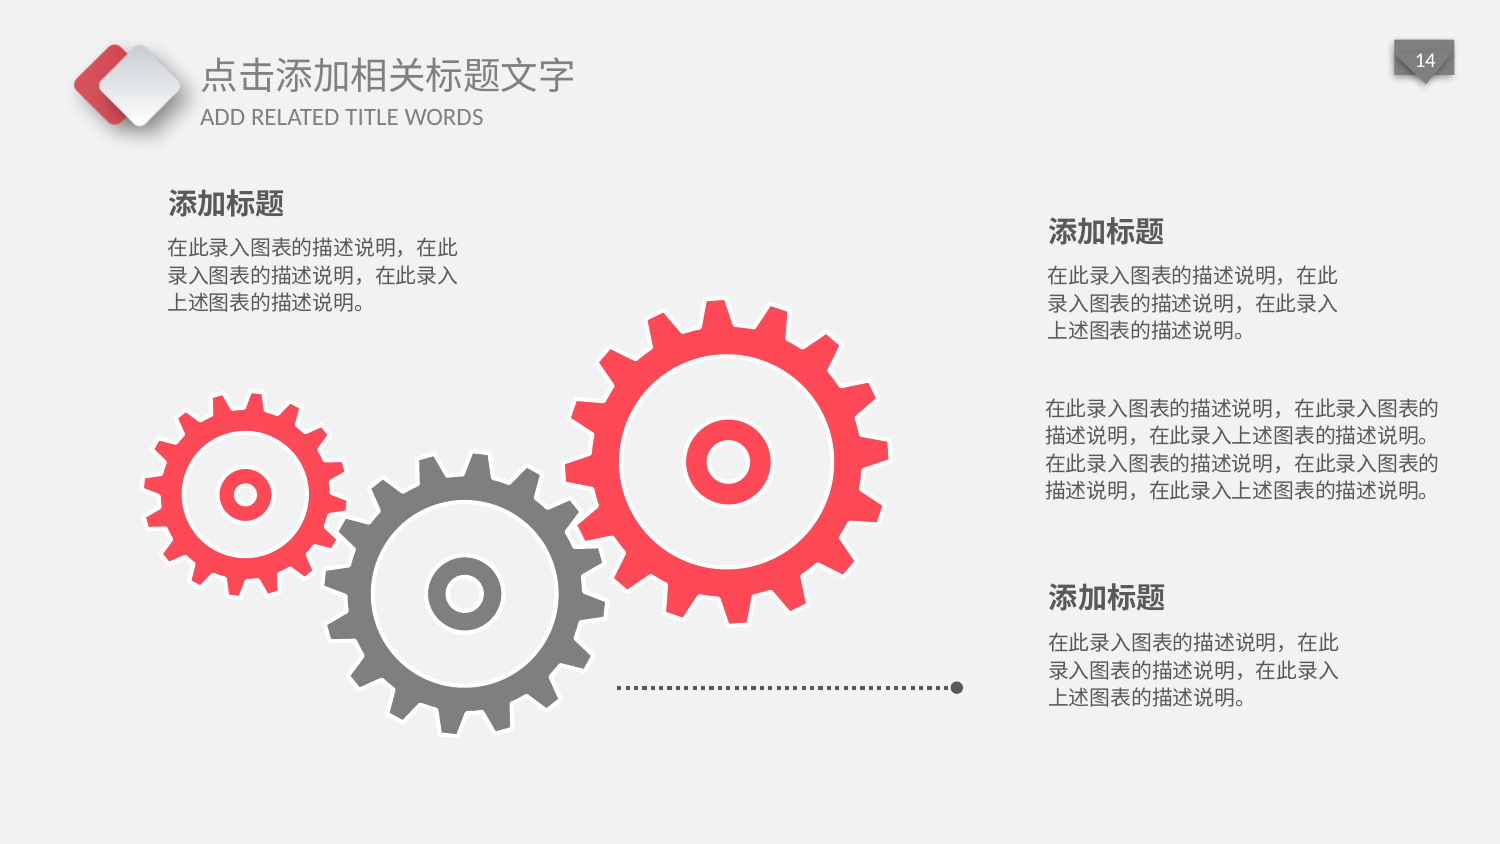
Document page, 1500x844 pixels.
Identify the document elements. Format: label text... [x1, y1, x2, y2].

text_box [322, 451, 608, 737]
text_box [217, 466, 274, 524]
text_box [683, 417, 773, 507]
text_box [1032, 205, 1365, 438]
text_box 在此录入图表的描述说明，在此录入图表的描述说明，在此录入上述图表的描述说明。在此录入图表的描述说明，在此录入图表的描述说明，在此录入上述图表的描述说明。 [1033, 387, 1470, 536]
text_box [141, 390, 349, 598]
picture [89, 35, 190, 136]
text_box [425, 555, 504, 633]
text_box [562, 297, 891, 626]
text_box 在此录入图表的描述说明，在此录入图表的描述说明，在此录入上述图表的描述说明。 [156, 226, 488, 321]
text_box 添加标题 [156, 179, 297, 226]
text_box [1033, 572, 1366, 719]
